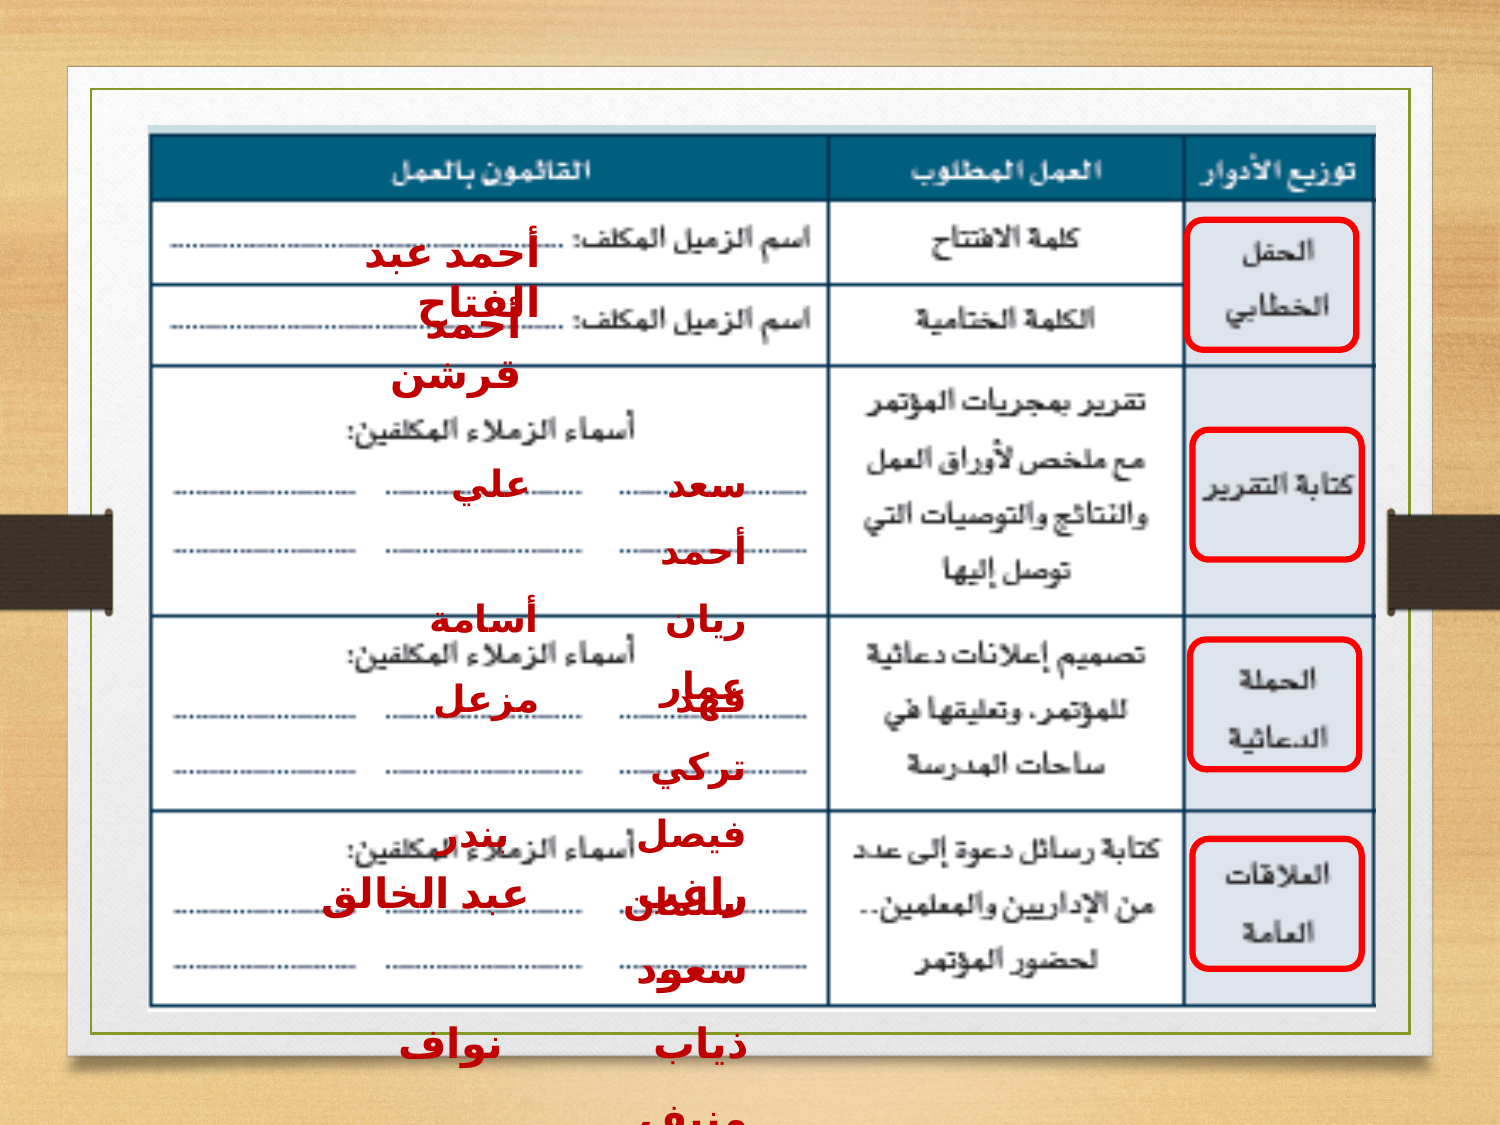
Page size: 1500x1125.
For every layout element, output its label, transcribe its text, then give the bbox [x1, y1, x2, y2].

picture [0, 0, 1500, 1125]
text_box راغب عبد الخالق سعود ذياب نواف منيف [151, 1012, 764, 1125]
